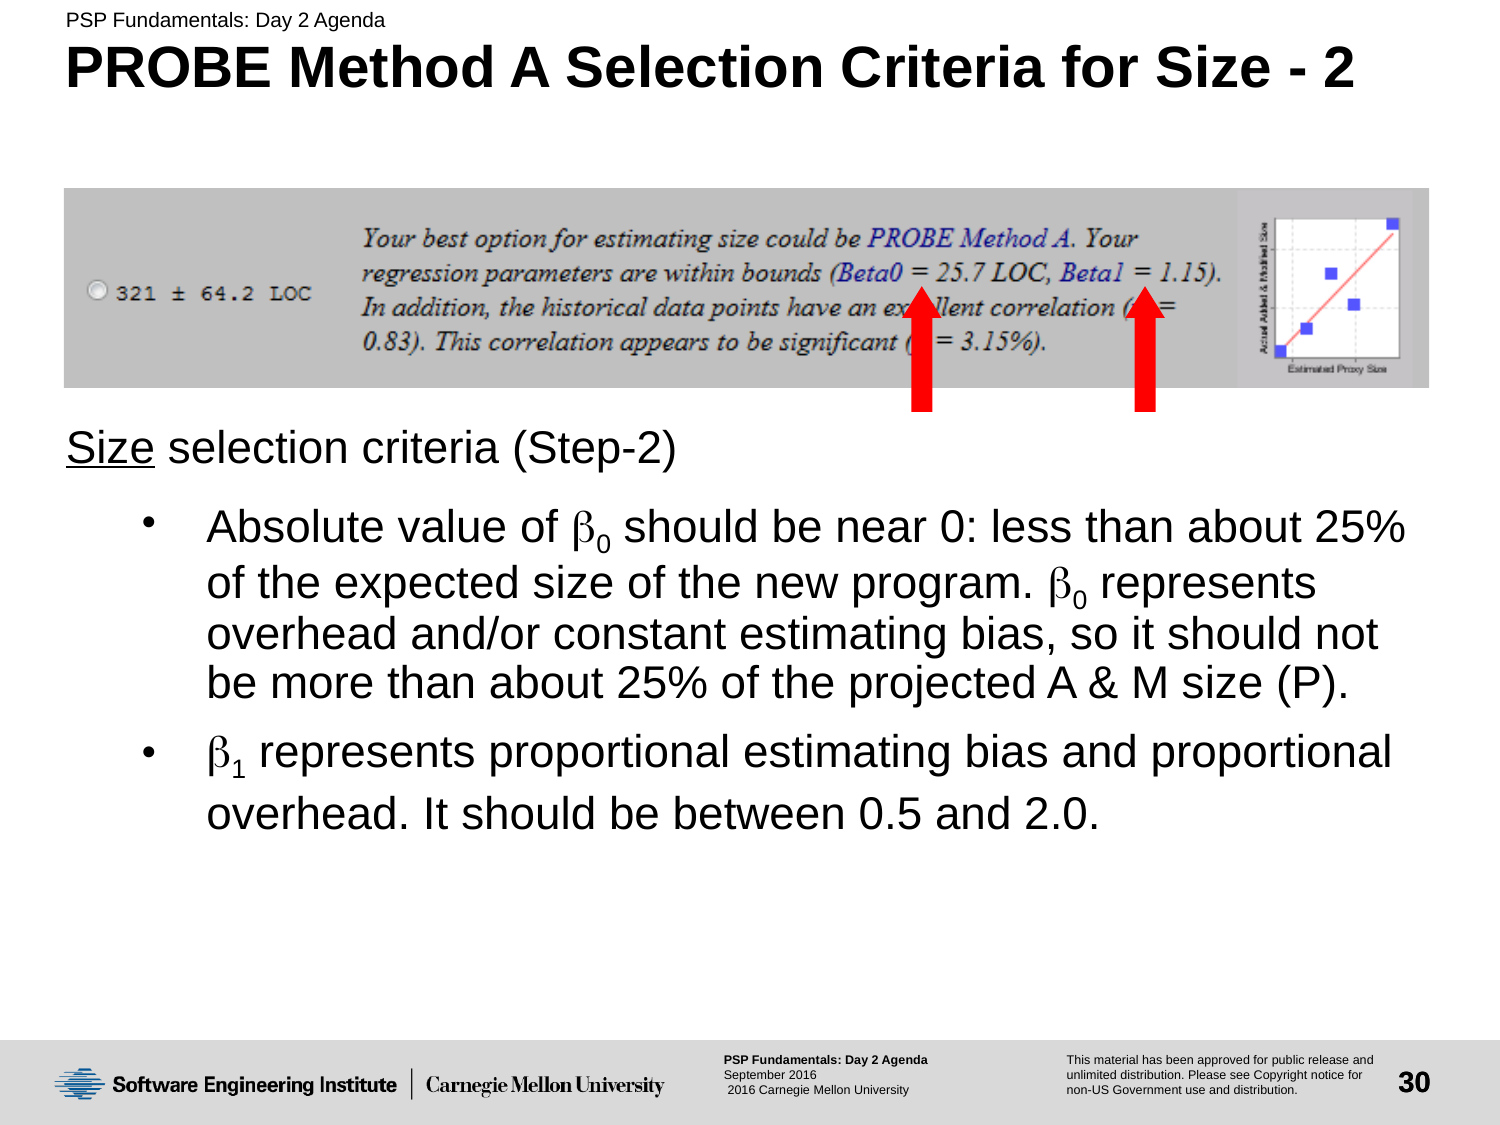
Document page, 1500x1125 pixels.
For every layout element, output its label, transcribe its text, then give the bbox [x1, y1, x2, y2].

picture [46, 1061, 673, 1104]
list Size selection criteria (Step-2) Absolute value of b0 should be near 0: less than about 25% of the expected size of the new program. b0 represents overhead and/or constant estimating bias, so it should not be more than about 25% of the projected A & M size (P). b1 represents proportional estimating bias and proportional overhead. It should be between 0.5 and 2.0. [65, 177, 1431, 1000]
title PROBE Method A Selection Criteria for Size - 2 [65, 37, 1430, 148]
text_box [63, 188, 1430, 411]
